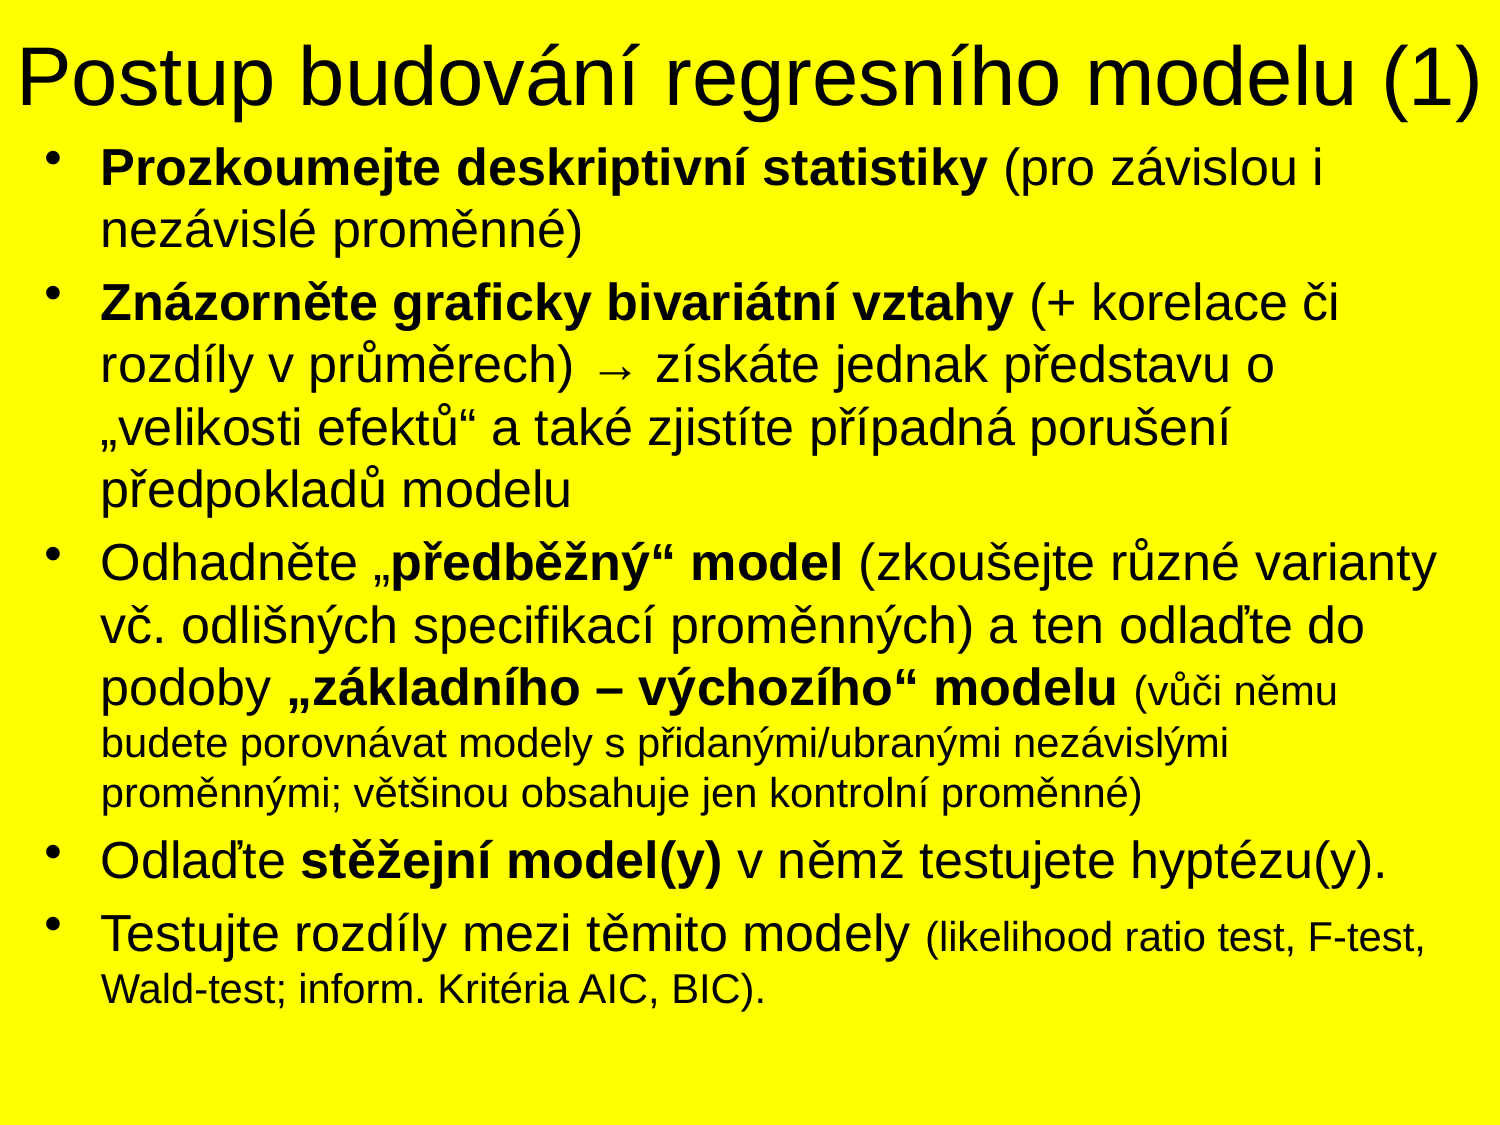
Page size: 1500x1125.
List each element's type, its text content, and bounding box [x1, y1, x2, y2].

title Postup budování regresního modelu (1) [0, 19, 1500, 126]
list Prozkoumejte deskriptivní statistiky (pro závislou i nezávislé proměnné) Znázorněte graficky bivariátní vztahy (+ korelace či rozdíly v průměrech) → získáte jednak představu o „velikosti efektů“ a také zjistíte případná porušení předpokladů modelu Odhadněte „předběžný“ model (zkoušejte různé varianty vč. odlišných specifikací proměnných) a ten odlaďte do podoby „základního – výchozího“ modelu (vůči němu budete porovnávat modely s přidanými/ubranými nezávislými proměnnými; většinou obsahuje jen kontrolní proměnné) Odlaďte stěžejní model(y) v němž testujete hyptézu(y). Testujte rozdíly mezi těmito modely (likelihood ratio test, F-test, Wald-test; inform. Kritéria AIC, BIC). [29, 125, 1459, 1047]
